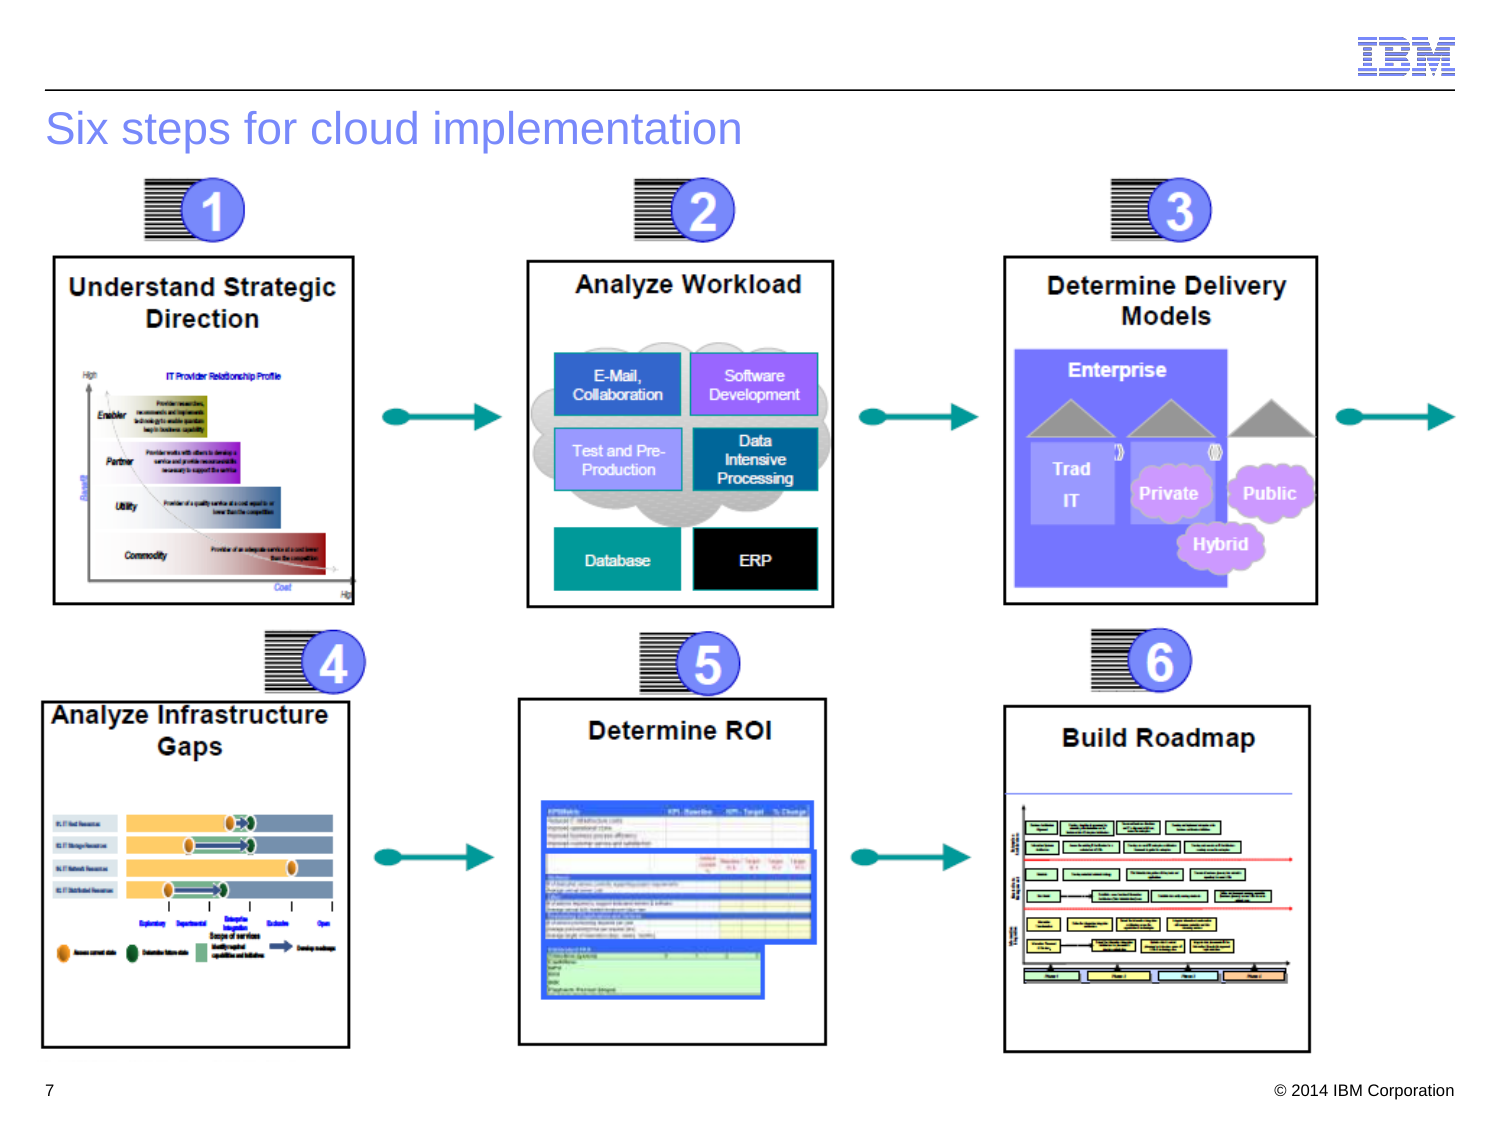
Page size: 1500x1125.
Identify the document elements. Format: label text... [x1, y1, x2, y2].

picture [37, 172, 1460, 1063]
title Six steps for cloud implementation [29, 97, 1456, 203]
slide_number 7 [29, 1072, 91, 1103]
picture [1358, 37, 1455, 76]
